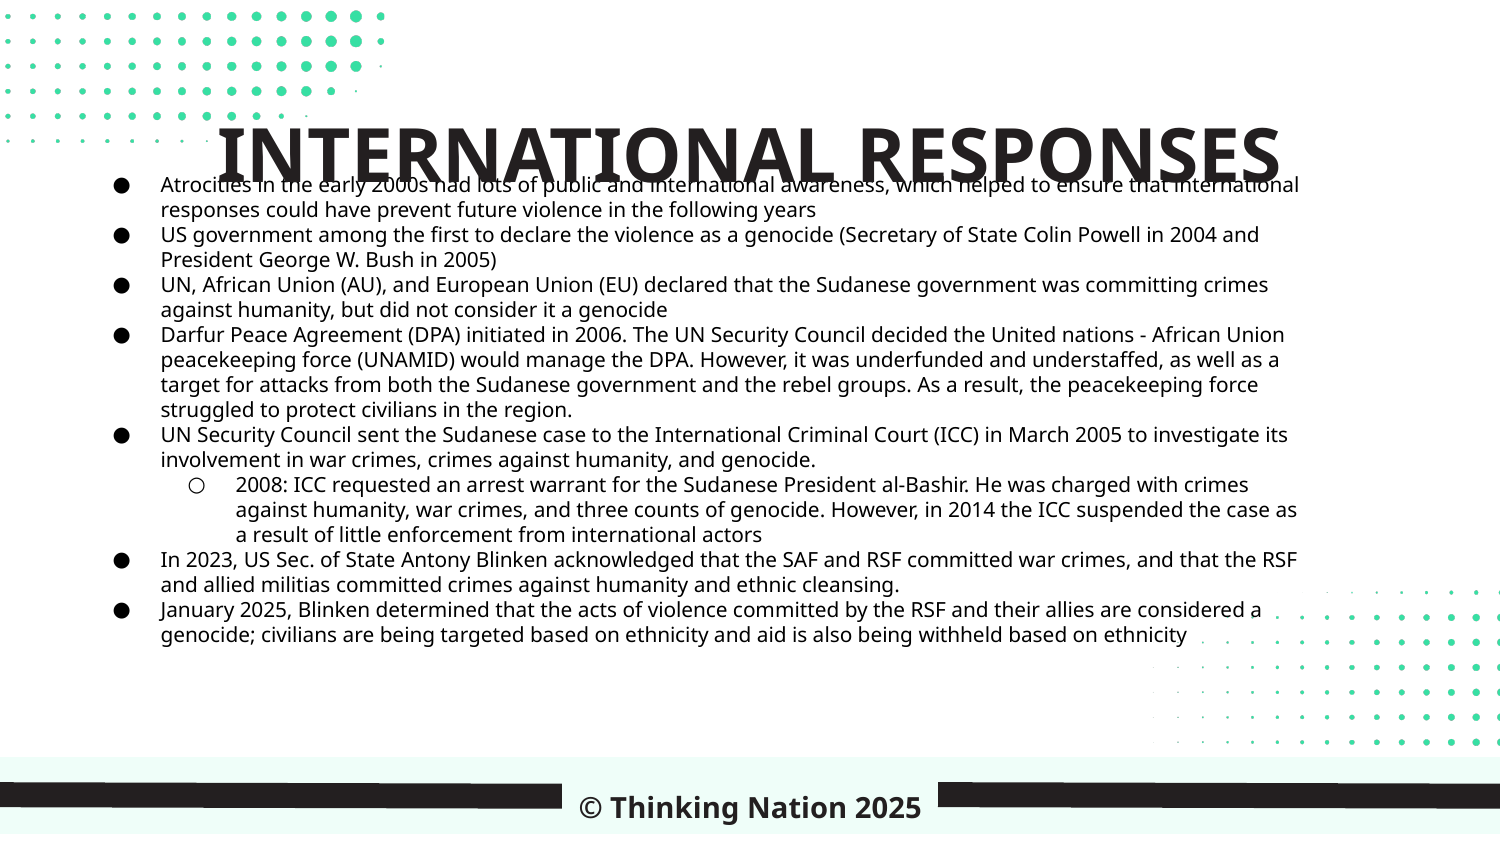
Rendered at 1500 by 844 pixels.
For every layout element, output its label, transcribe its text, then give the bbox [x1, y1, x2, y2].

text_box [0, 756, 1500, 835]
text_box [1128, 590, 1500, 755]
text_box INTERNATIONAL RESPONSES [209, 71, 1291, 198]
text_box Atrocities in the early 2000s had lots of public and international awareness, which helped to ensure that international responses could have prevent future violence in the following years US government among the first to declare the violence as a genocide (Secretary of State Colin Powell in 2004 and President George W. Bush in 2005) UN, African Union (AU), and European Union (EU) declared that the Sudanese government was committing crimes against humanity, but did not consider it a genocide Darfur Peace Agreement (DPA) initiated in 2006. The UN Security Council decided the United nations - African Union peacekeeping force (UNAMID) would manage the DPA. However, it was underfunded and understaffed, as well as a target for attacks from both the Sudanese government and the rebel groups. As a result, the peacekeeping force struggled to protect civilians in the region. UN Security Council sent the Sudanese case to the International Criminal Court (ICC) in March 2005 to investigate its involvement in war crimes, crimes against humanity, and genocide. 2008: ICC requested an arrest warrant for the Sudanese President al-Bashir. He was charged with crimes against humanity, war crimes, and three counts of genocide. However, in 2014 the ICC suspended the case as a result of little enforcement from international actors In 2023, US Sec. of State Antony Blinken acknowledged that the SAF and RSF committed war crimes, and that the RSF and allied militias committed crimes against humanity and ethnic cleansing. January 2025, Blinken determined that the acts of violence committed by the RSF and their allies are considered a genocide; civilians are being targeted based on ethnicity and aid is also being withheld based on ethnicity [85, 171, 1307, 647]
text_box [0, 0, 385, 144]
